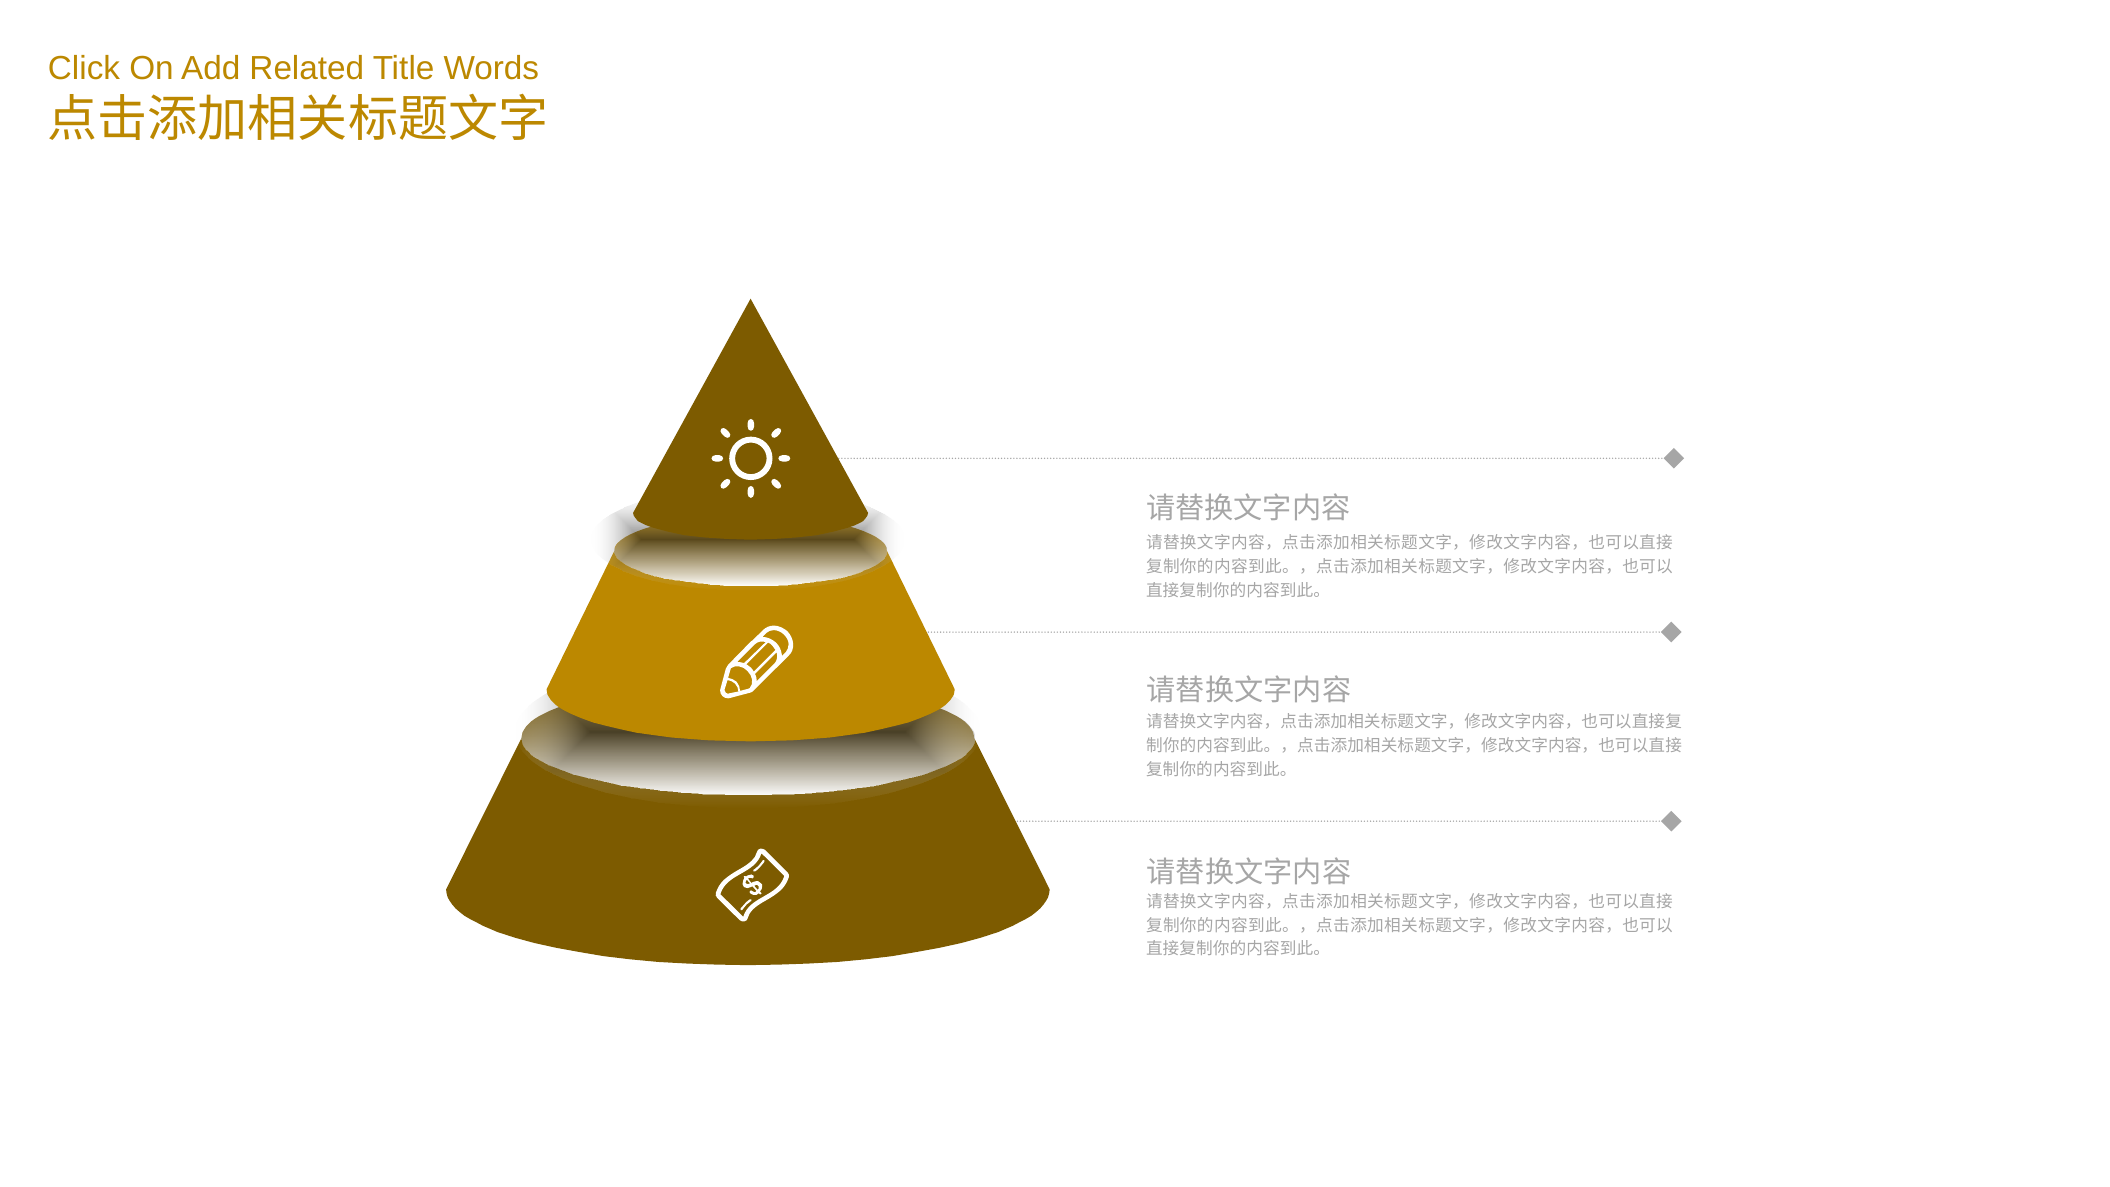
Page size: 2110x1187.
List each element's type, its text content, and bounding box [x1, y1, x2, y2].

text_box 请替换文字内容 [1146, 846, 1352, 889]
text_box [720, 478, 731, 488]
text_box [546, 488, 955, 742]
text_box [715, 848, 790, 922]
text_box [720, 428, 731, 438]
text_box [646, 298, 838, 488]
text_box [729, 436, 773, 480]
text_box [711, 455, 724, 462]
text_box [747, 418, 755, 431]
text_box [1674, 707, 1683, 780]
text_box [446, 655, 1050, 966]
text_box [771, 428, 782, 438]
text_box Click On Add Related Title Words 点击添加相关标题文字 [33, 39, 591, 154]
text_box 请替换文字内容，点击添加相关标题文字，修改文字内容，也可以直接复制你的内容到此。，点击添加相关标题文字，修改文字内容，也可以直接复制你的内容到此。 [1146, 886, 1674, 959]
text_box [747, 458, 1674, 822]
